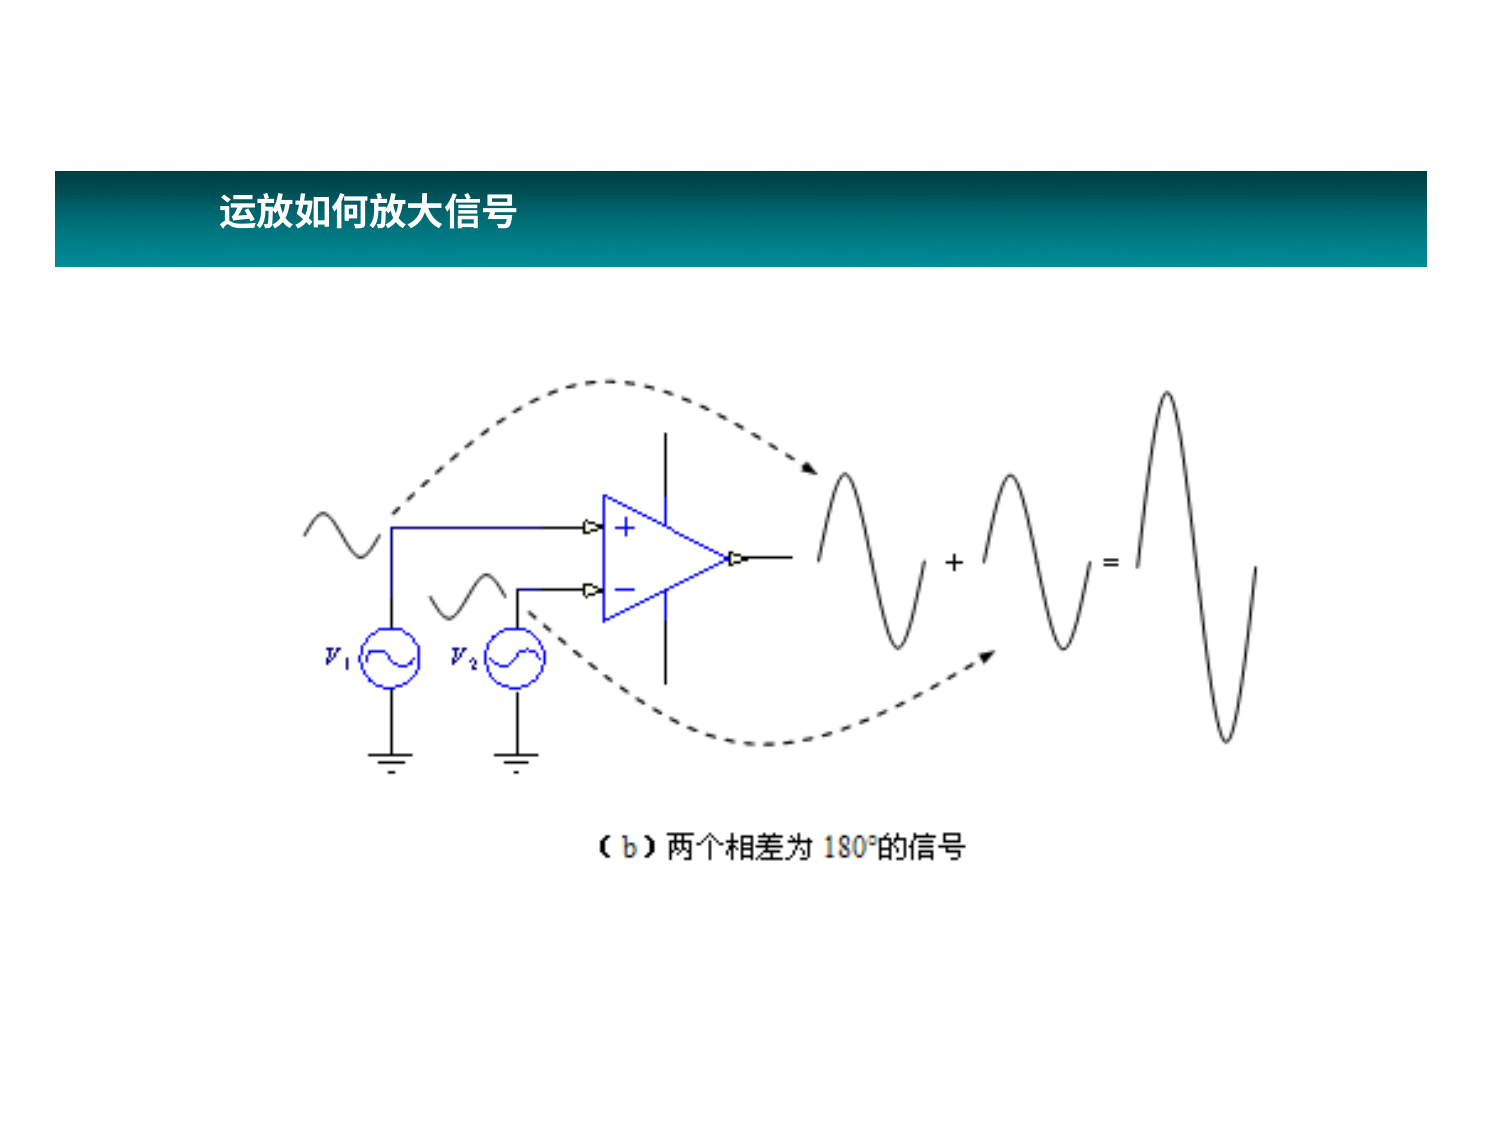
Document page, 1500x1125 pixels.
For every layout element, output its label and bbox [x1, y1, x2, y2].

picture [55, 170, 1428, 267]
picture [280, 352, 1287, 883]
